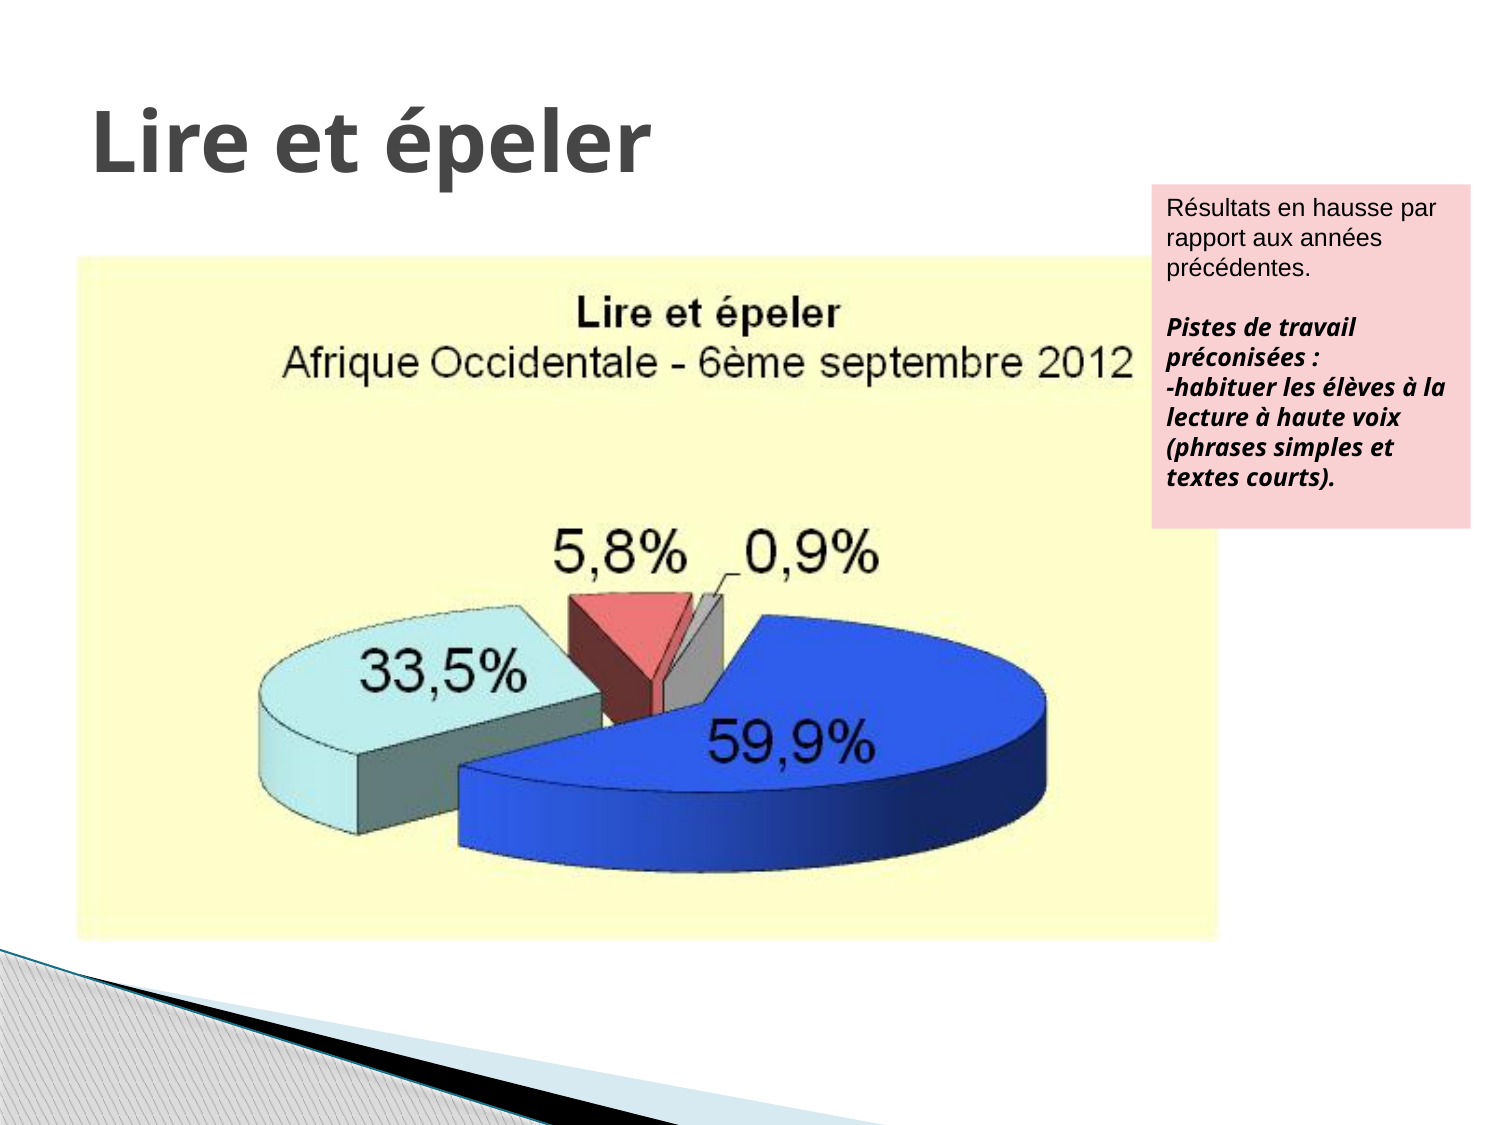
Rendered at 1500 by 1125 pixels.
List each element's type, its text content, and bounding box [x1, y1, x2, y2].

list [76, 255, 1220, 941]
title Lire et épeler [75, 45, 1425, 233]
text_box Résultats en hausse par rapport aux années précédentes. Pistes de travail préconisées : -habituer les élèves à la lecture à haute voix (phrases simples et textes courts). [1151, 184, 1471, 529]
